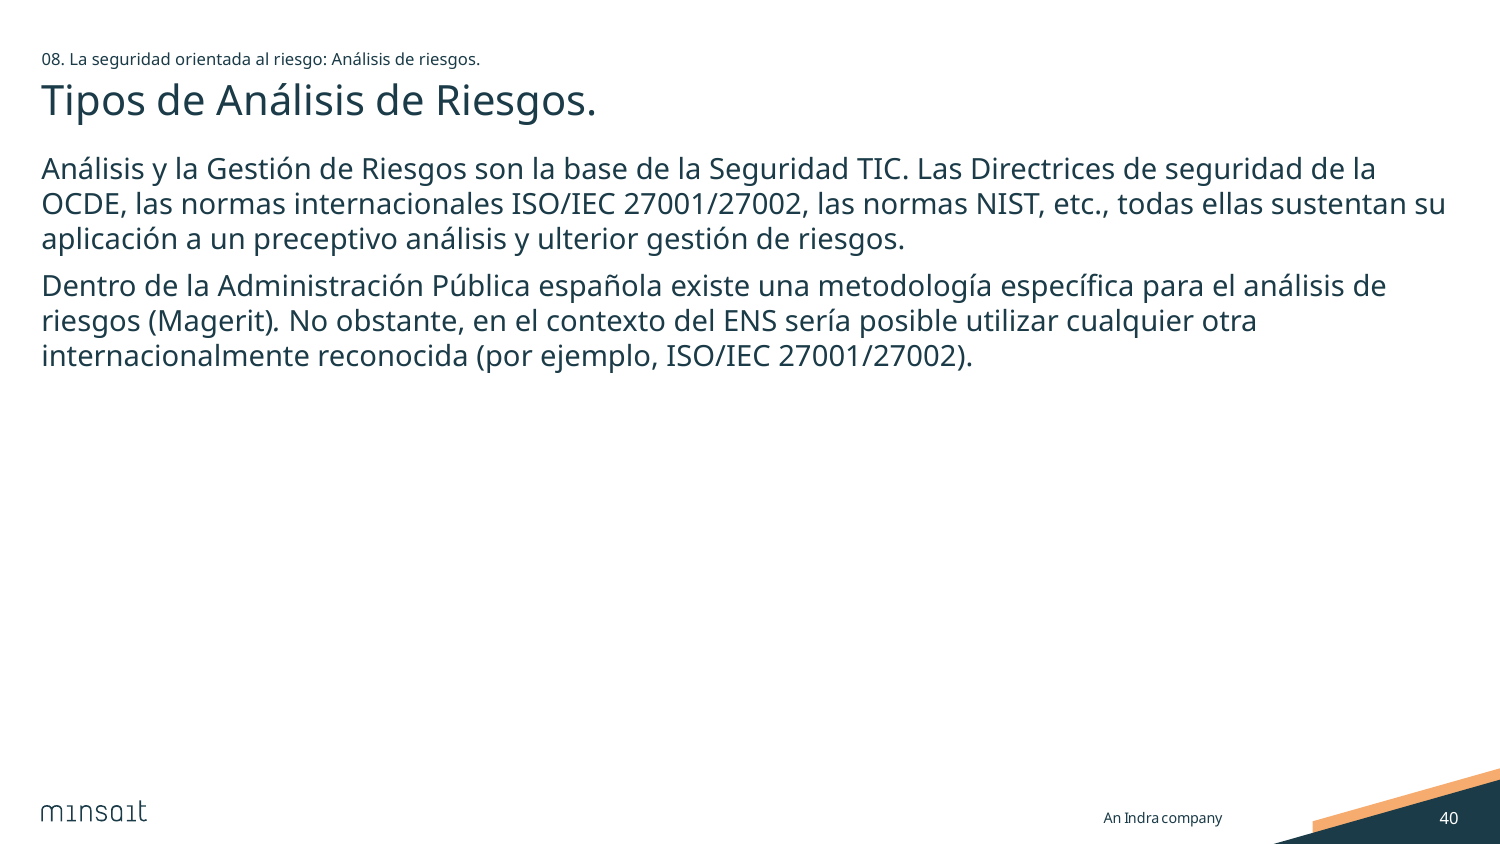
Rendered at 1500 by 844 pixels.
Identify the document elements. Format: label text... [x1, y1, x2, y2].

title Tipos de Análisis de Riesgos. [41, 79, 1459, 150]
list 08. La seguridad orientada al riesgo: Análisis de riesgos. [41, 43, 1459, 75]
text_box Análisis y la Gestión de Riesgos son la base de la Seguridad TIC. Las Directrices de seguridad de la OCDE, las normas internacionales ISO/IEC 27001/27002, las normas NIST, etc., todas ellas sustentan su aplicación a un preceptivo análisis y ulterior gestión de riesgos. Dentro de la Administración Pública española existe una metodología específica para el análisis de riesgos (Magerit). No obstante, en el contexto del ENS sería posible utilizar cualquier otra internacionalmente reconocida (por ejemplo, ISO/IEC 27001/27002). [41, 150, 1459, 436]
